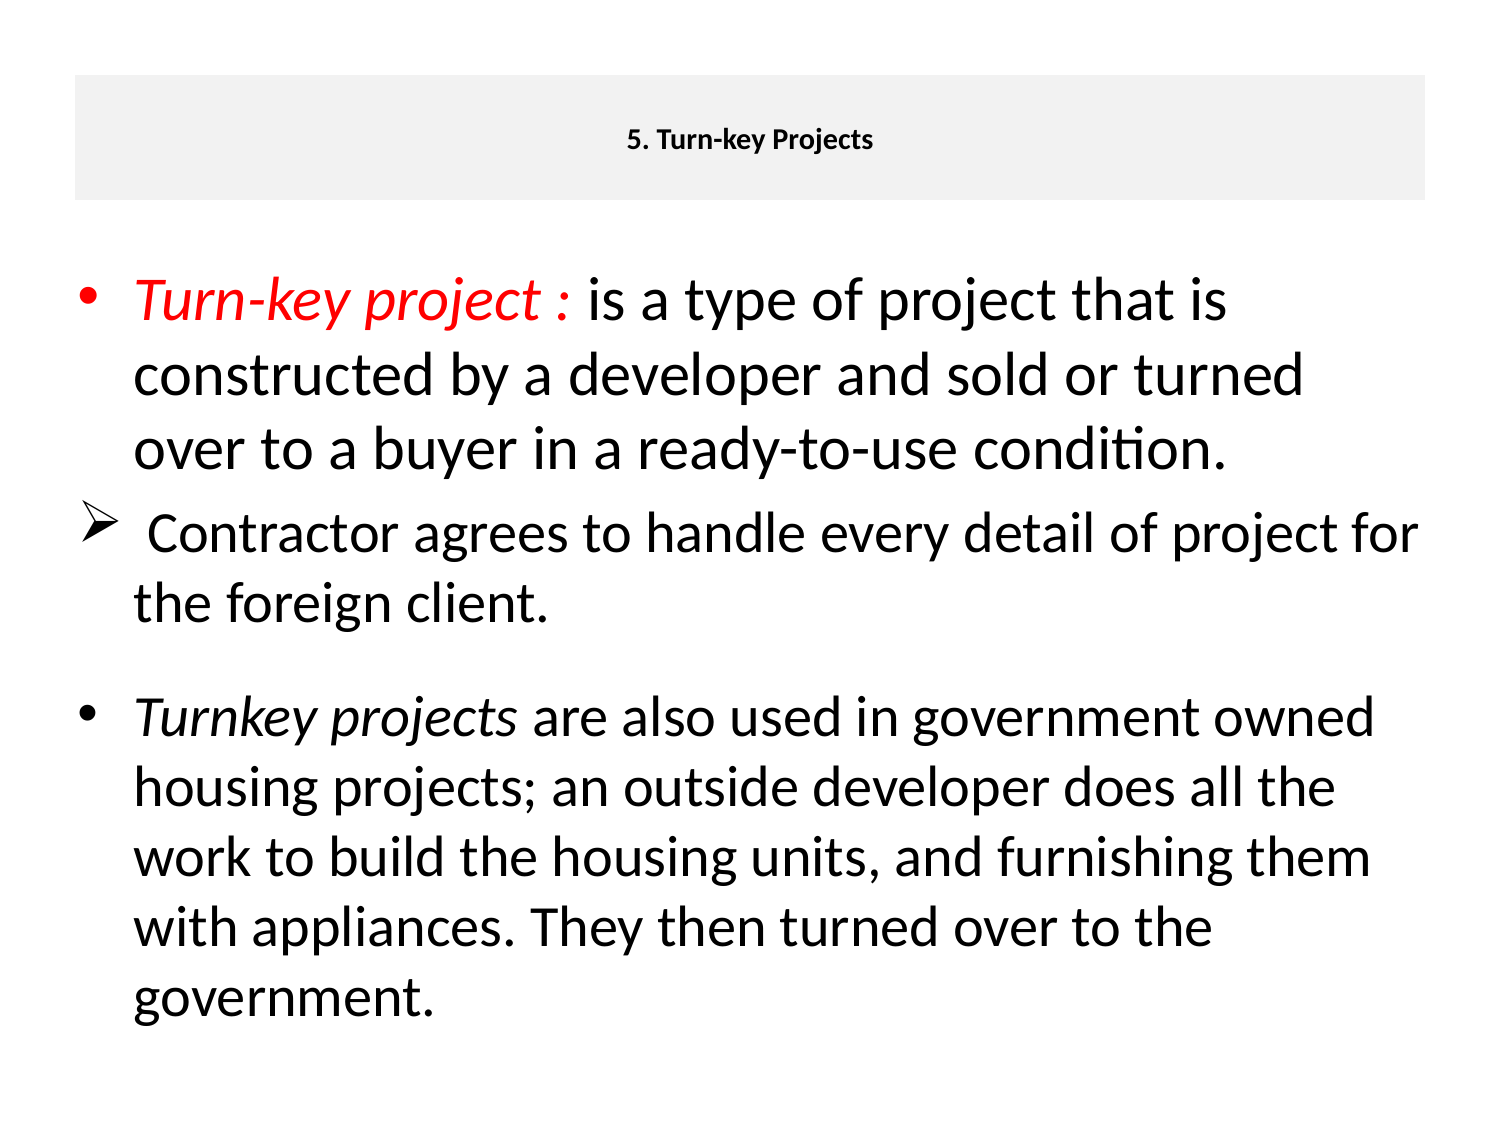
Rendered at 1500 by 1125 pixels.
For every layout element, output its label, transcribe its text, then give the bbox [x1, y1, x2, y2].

list Turn-key project : is a type of project that is constructed by a developer and sold or turned over to a buyer in a ready-to-use condition. Contractor agrees to handle every detail of project for the foreign client. Turnkey projects are also used in government owned housing projects; an outside developer does all the work to build the housing units, and furnishing them with appliances. They then turned over to the government. [62, 249, 1438, 1088]
title 5. Turn-key Projects [75, 75, 1425, 200]
